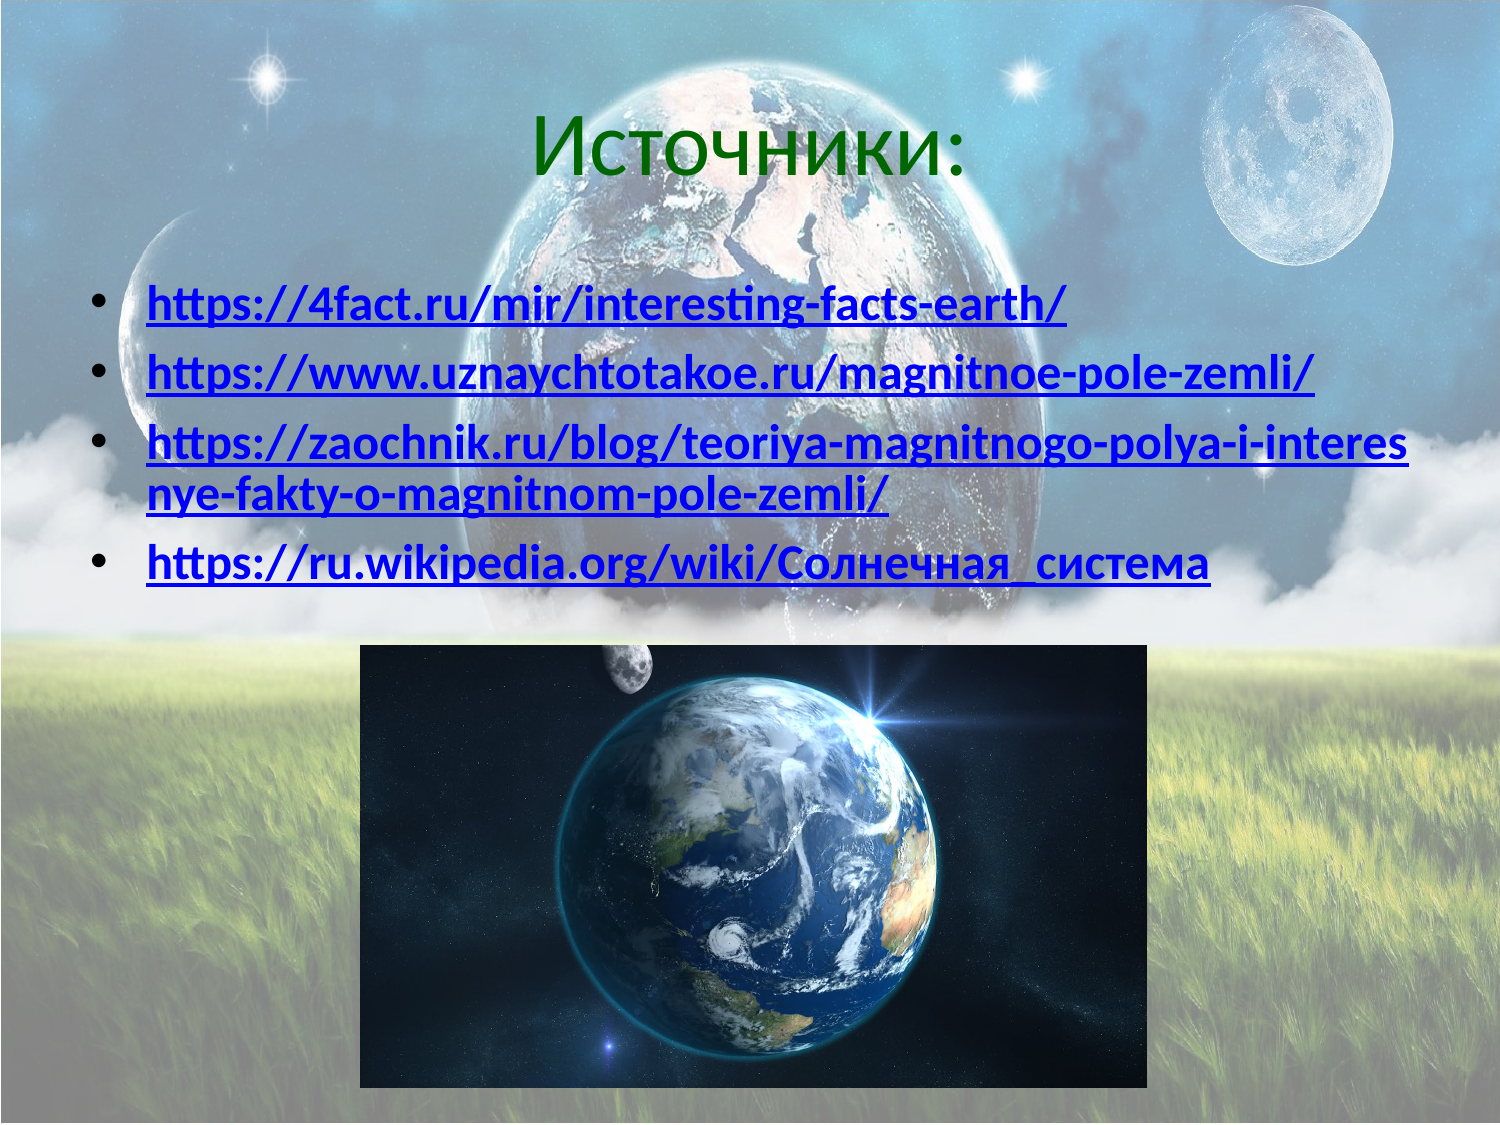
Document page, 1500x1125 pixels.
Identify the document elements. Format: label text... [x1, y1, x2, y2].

picture [359, 644, 1147, 1088]
title Источники: [75, 45, 1425, 233]
list https://4fact.ru/mir/interesting-facts-earth/ https://www.uznaychtotakoe.ru/magnitnoe-pole-zemli/ https://zaochnik.ru/blog/teoriya-magnitnogo-polya-i-interesnye-fakty-o-magnitnom-pole-zemli/ https://ru.wikipedia.org/wiki/Солнечная_система [75, 262, 1425, 1005]
